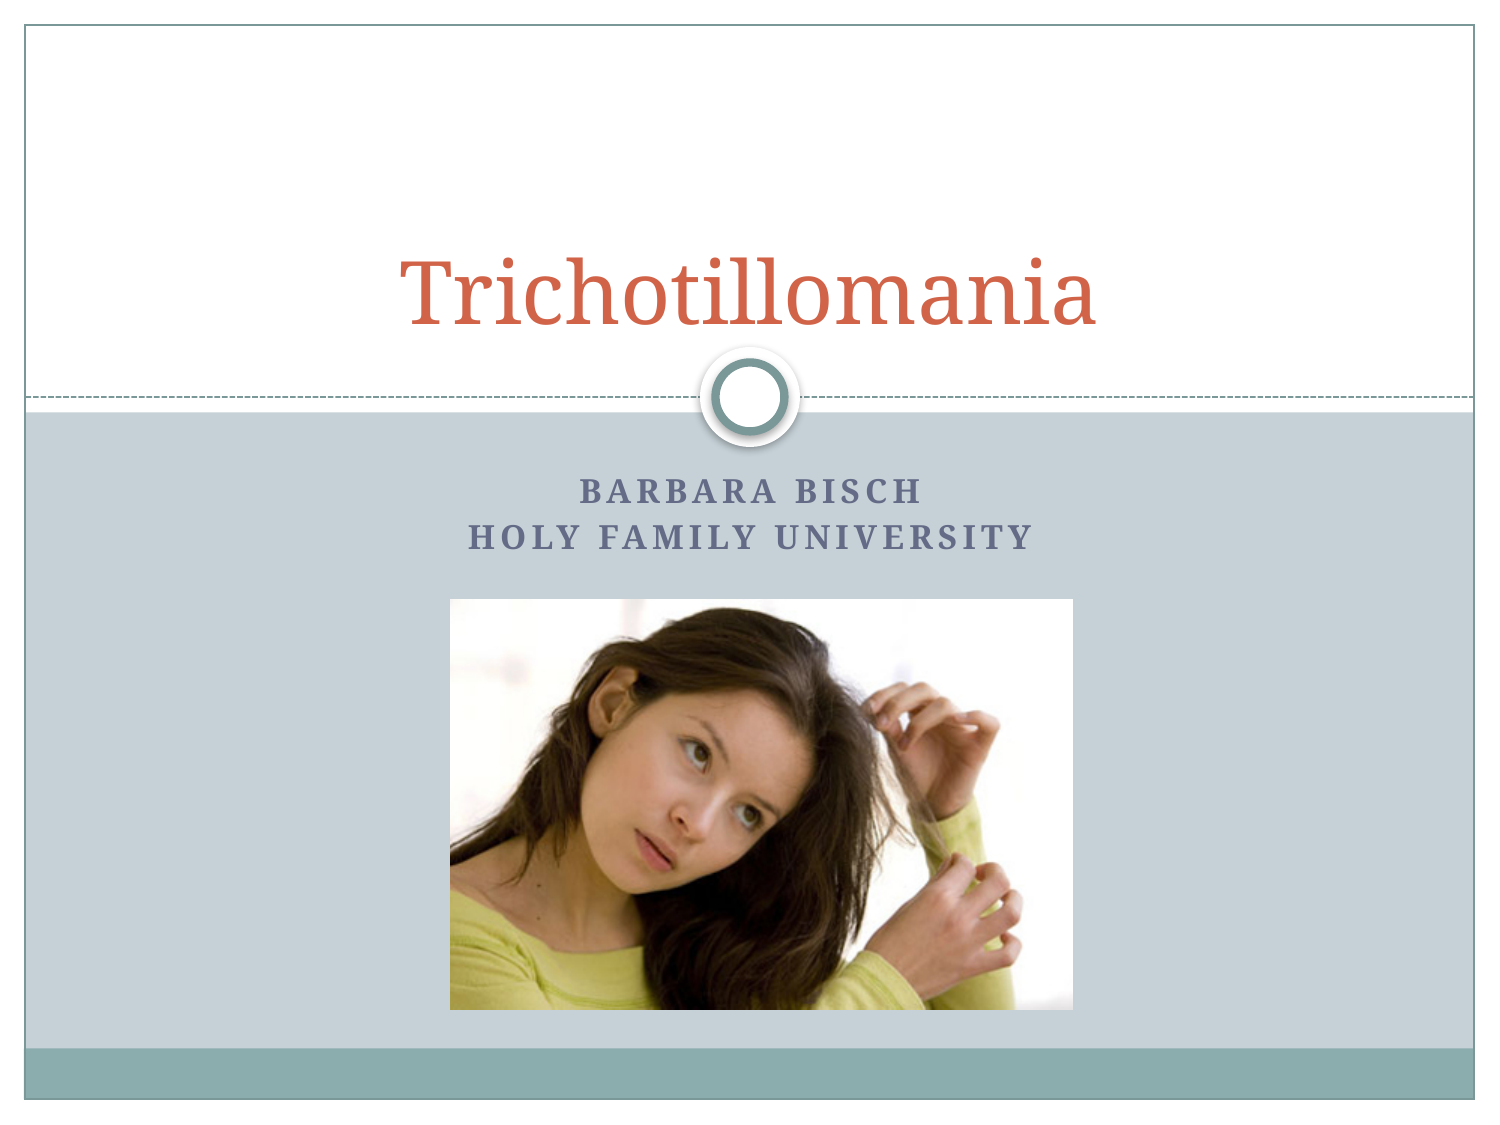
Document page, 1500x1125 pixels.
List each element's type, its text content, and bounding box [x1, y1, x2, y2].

title Trichotillomania [112, 62, 1388, 350]
picture [449, 599, 1073, 1010]
subtitle Barbara Bisch Holy Family University [225, 462, 1275, 750]
